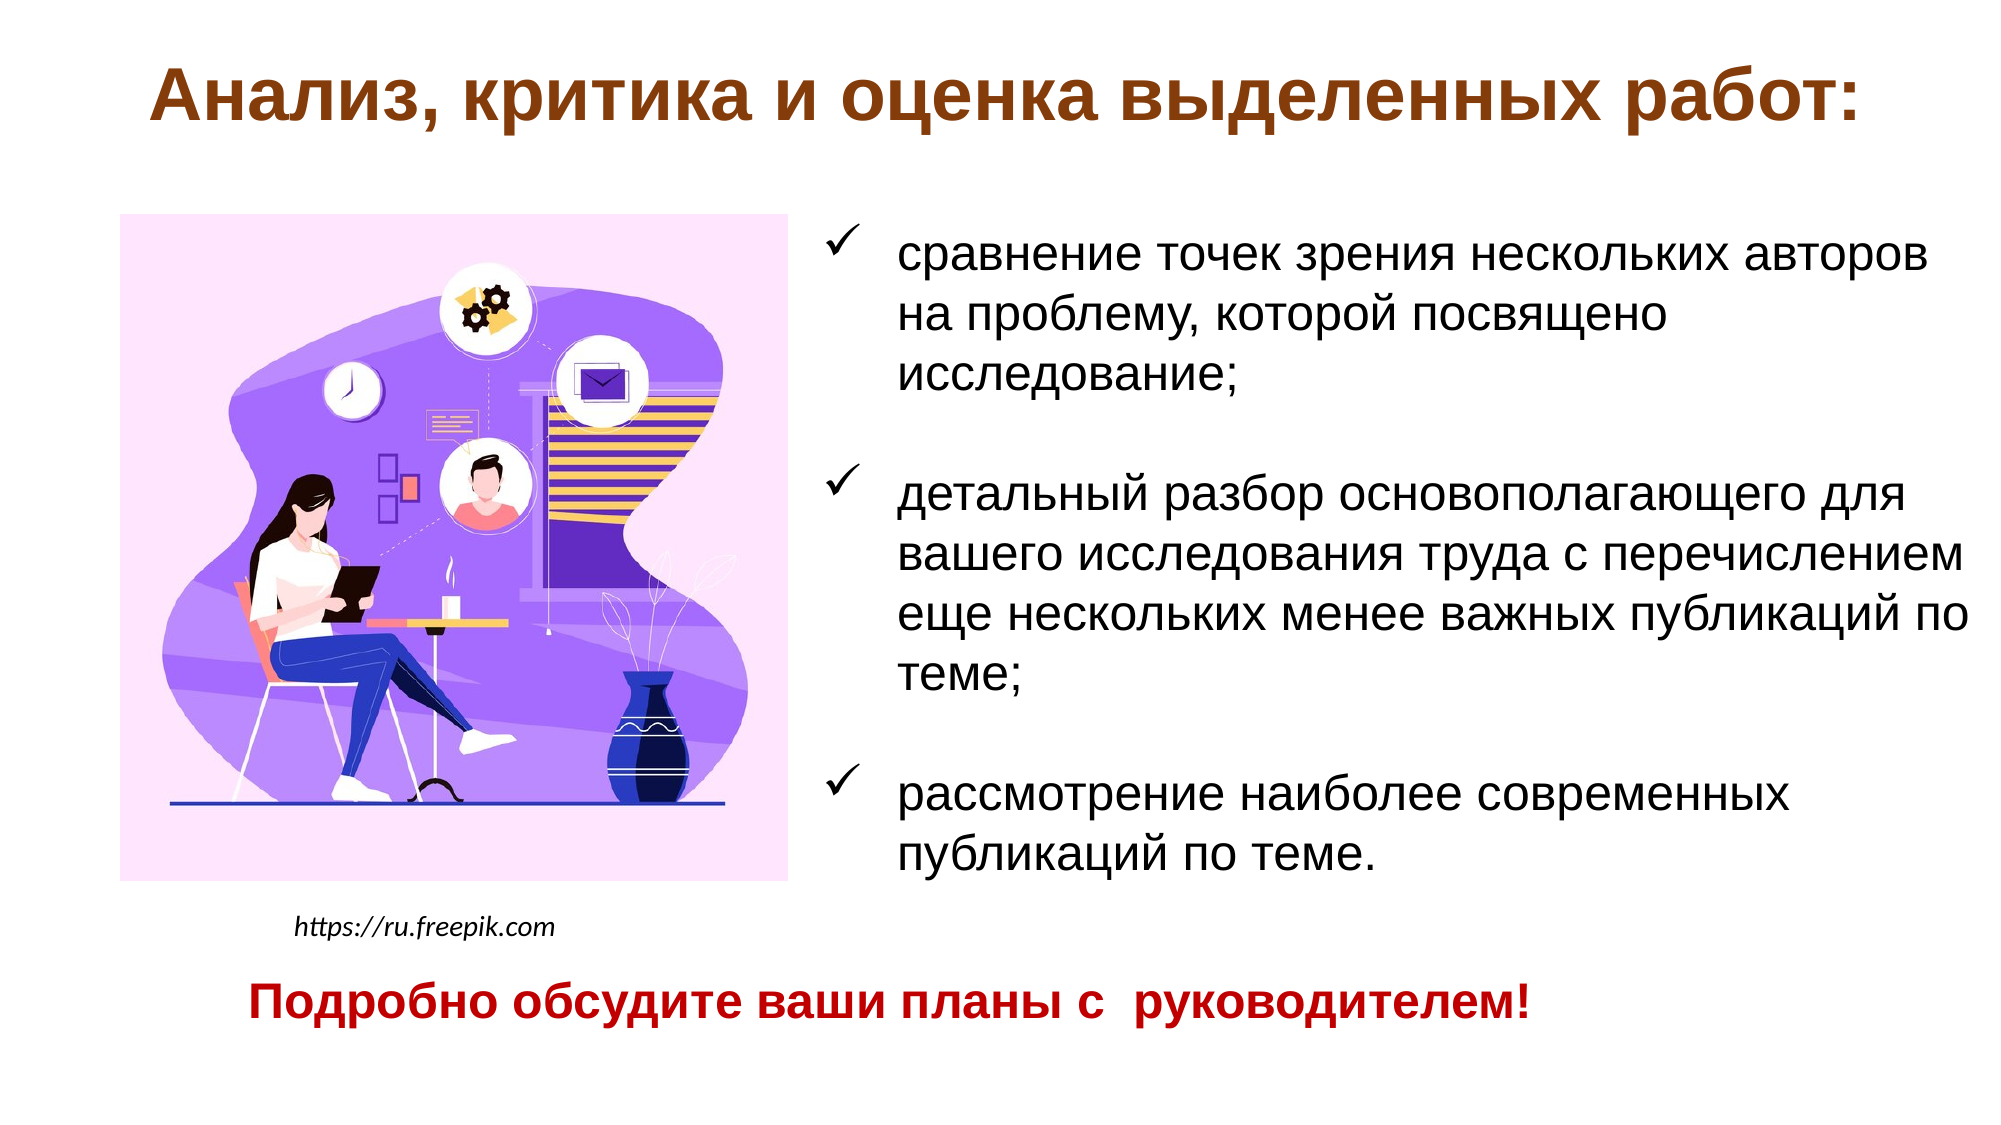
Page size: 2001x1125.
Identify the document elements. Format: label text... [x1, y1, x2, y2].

text_box Анализ, критика и оценка выделенных работ: [44, 0, 1968, 192]
text_box https://ru.freepik.com [120, 900, 729, 950]
picture [120, 214, 788, 881]
text_box Подробно обсудите ваши планы с руководителем! [233, 961, 2000, 1036]
text_box сравнение точек зрения нескольких авторов на проблему, которой посвящено исследование; детальный разбор основополагающего для вашего исследования труда с перечислением еще нескольких менее важных публикаций по теме; рассмотрение наиболее современных публикаций по теме. [807, 212, 2000, 933]
